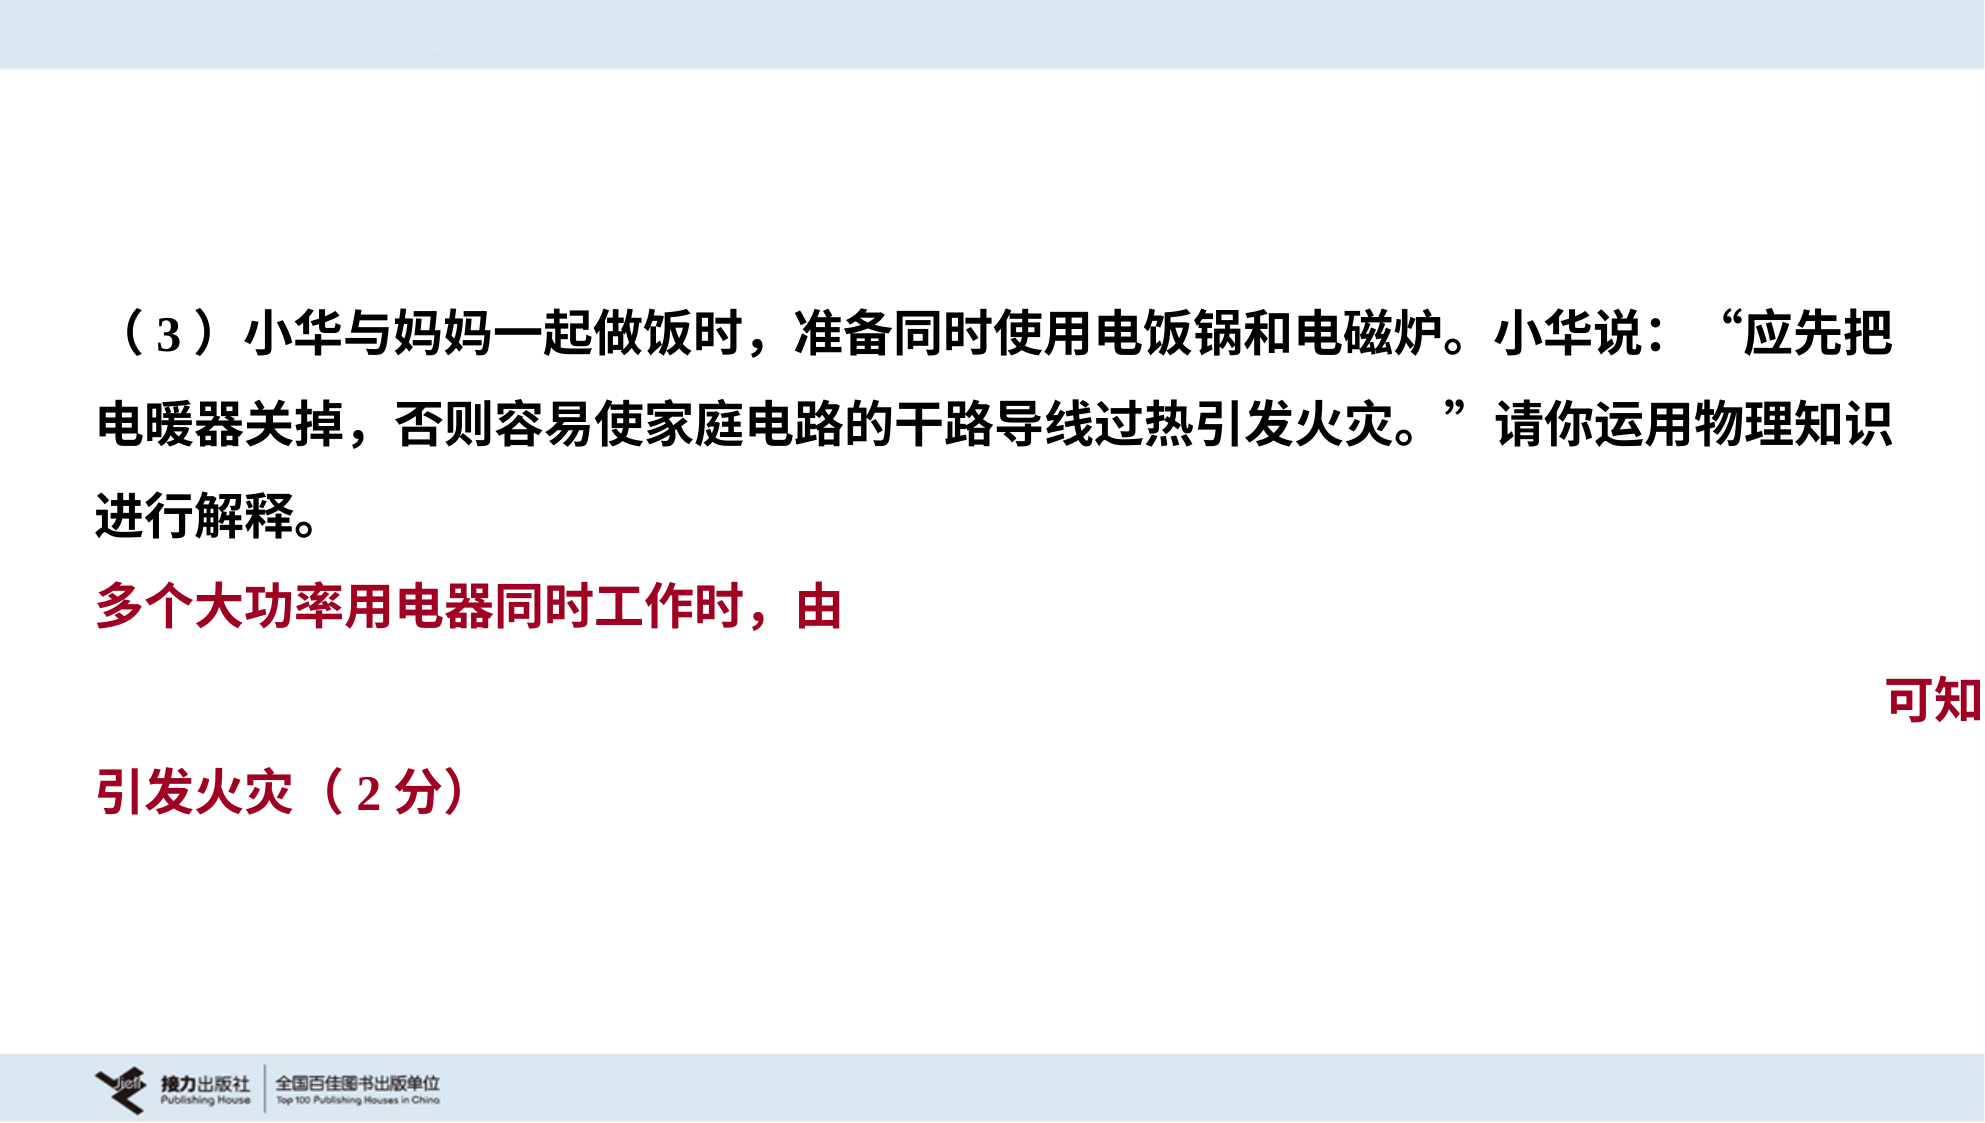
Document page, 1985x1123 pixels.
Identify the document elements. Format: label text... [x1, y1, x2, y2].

picture [0, 0, 1985, 1122]
text_box （3）小华与妈妈一起做饭时，准备同时使用电饭锅和电磁炉。小华说：“应先把 电暖器关掉，否则容易使家庭电路的干路导线过热引发火灾。”请你运用物理知识 进行解释。 [94, 269, 1892, 545]
